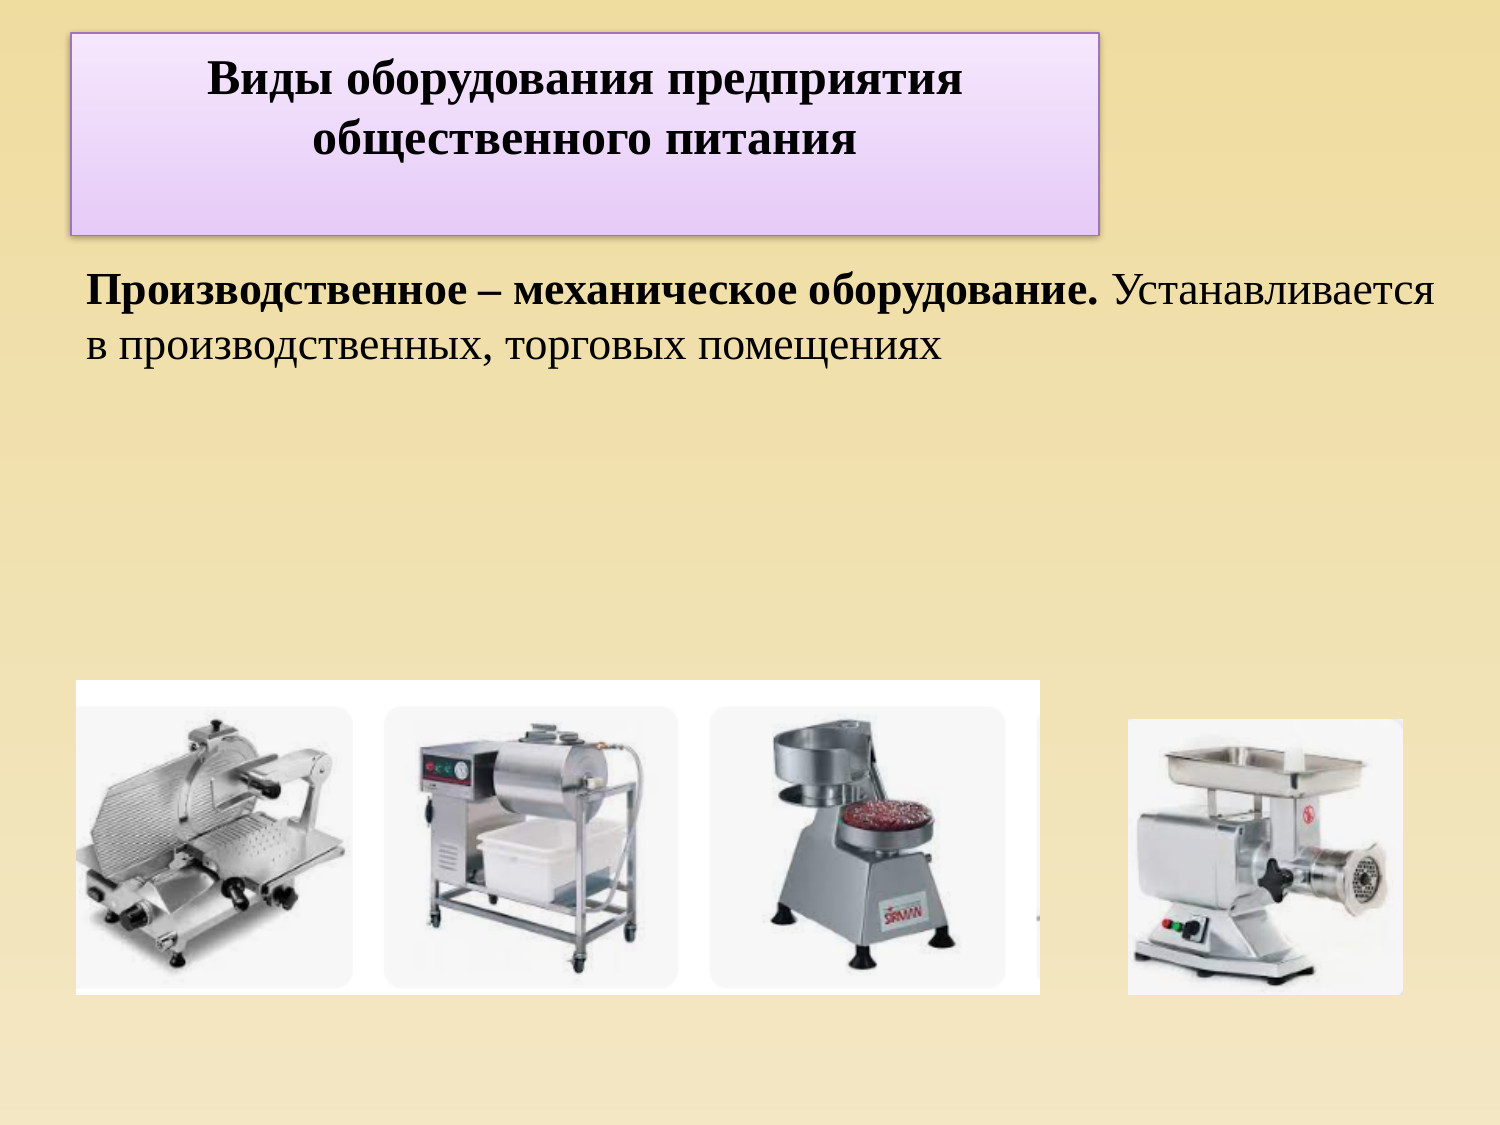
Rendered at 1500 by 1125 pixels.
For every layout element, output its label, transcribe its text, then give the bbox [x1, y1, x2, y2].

text_box [124, 46, 1495, 406]
text_box [76, 135, 1483, 250]
picture [76, 680, 1040, 995]
text_box Производственное – механическое оборудование. Устанавливается в производственных, торговых помещениях [71, 251, 1483, 376]
picture [1127, 719, 1404, 995]
text_box Виды оборудования предприятия общественного питания [70, 32, 1100, 236]
